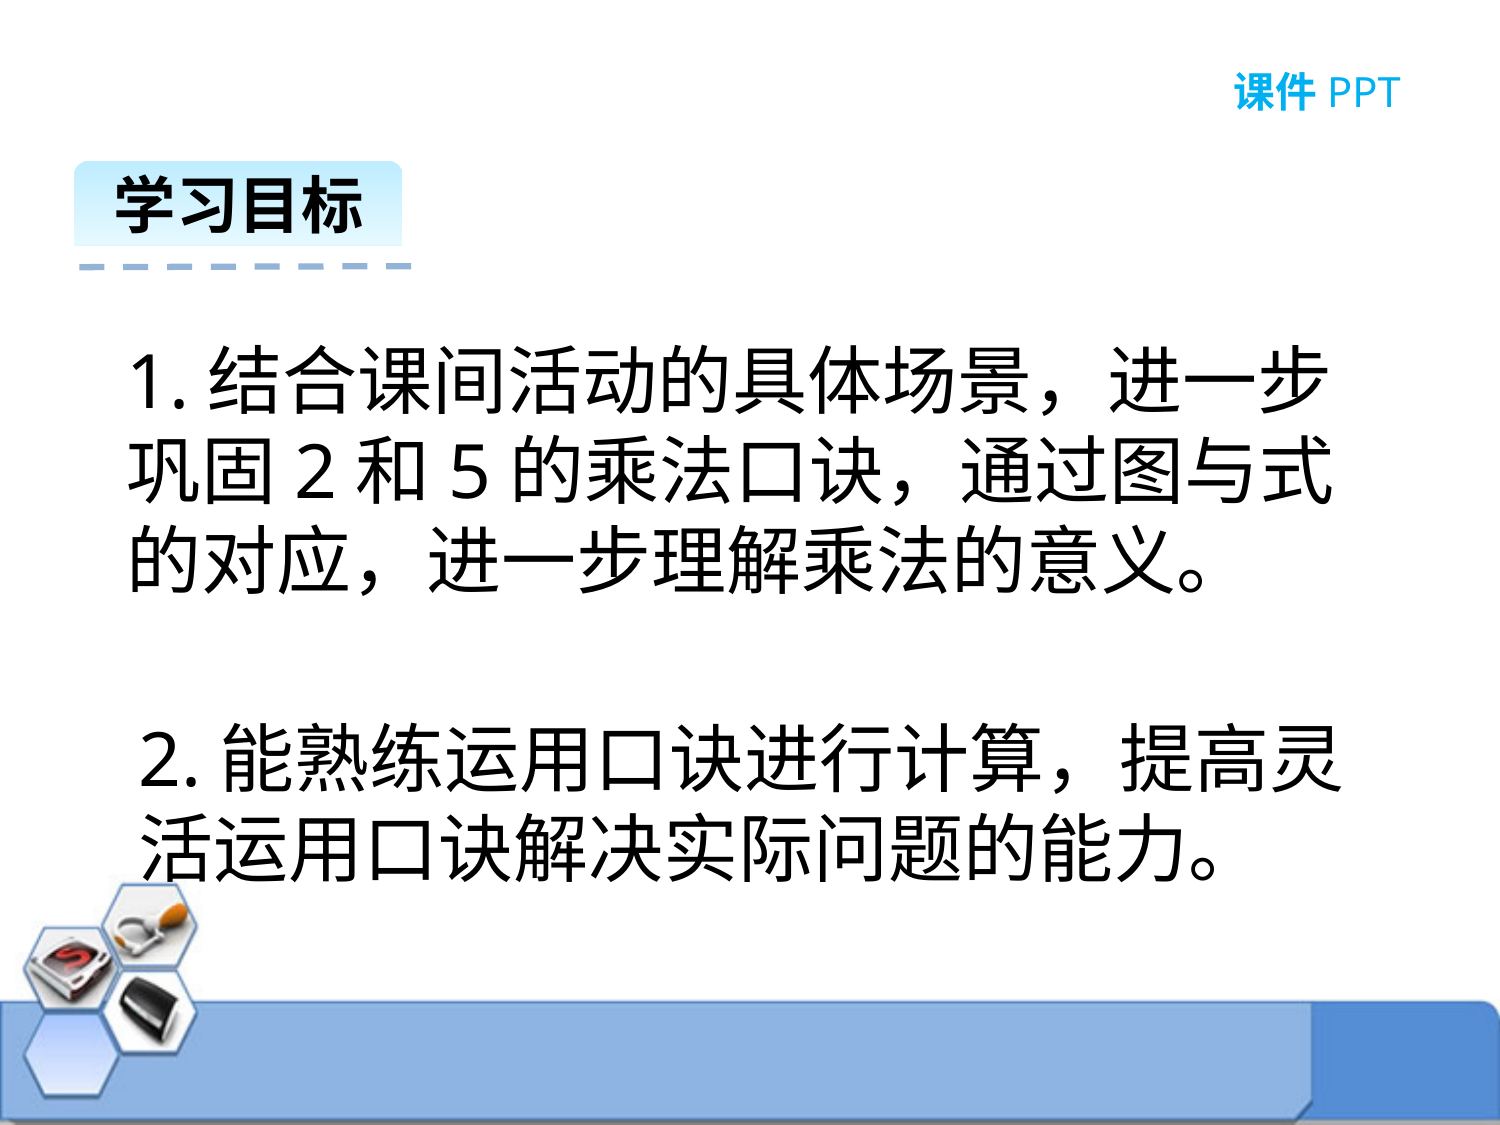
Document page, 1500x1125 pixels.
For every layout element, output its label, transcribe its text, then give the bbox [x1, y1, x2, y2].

text_box 课件PPT [1218, 58, 1418, 124]
picture [0, 0, 1500, 1125]
text_box 1.结合课间活动的具体场景，进一步巩固2和5的乘法口诀，通过图与式的对应，进一步理解乘法的意义。 [111, 326, 1364, 611]
text_box 学习目标 [74, 160, 403, 246]
text_box 2.能熟练运用口诀进行计算，提高灵活运用口诀解决实际问题的能力。 [123, 704, 1365, 899]
